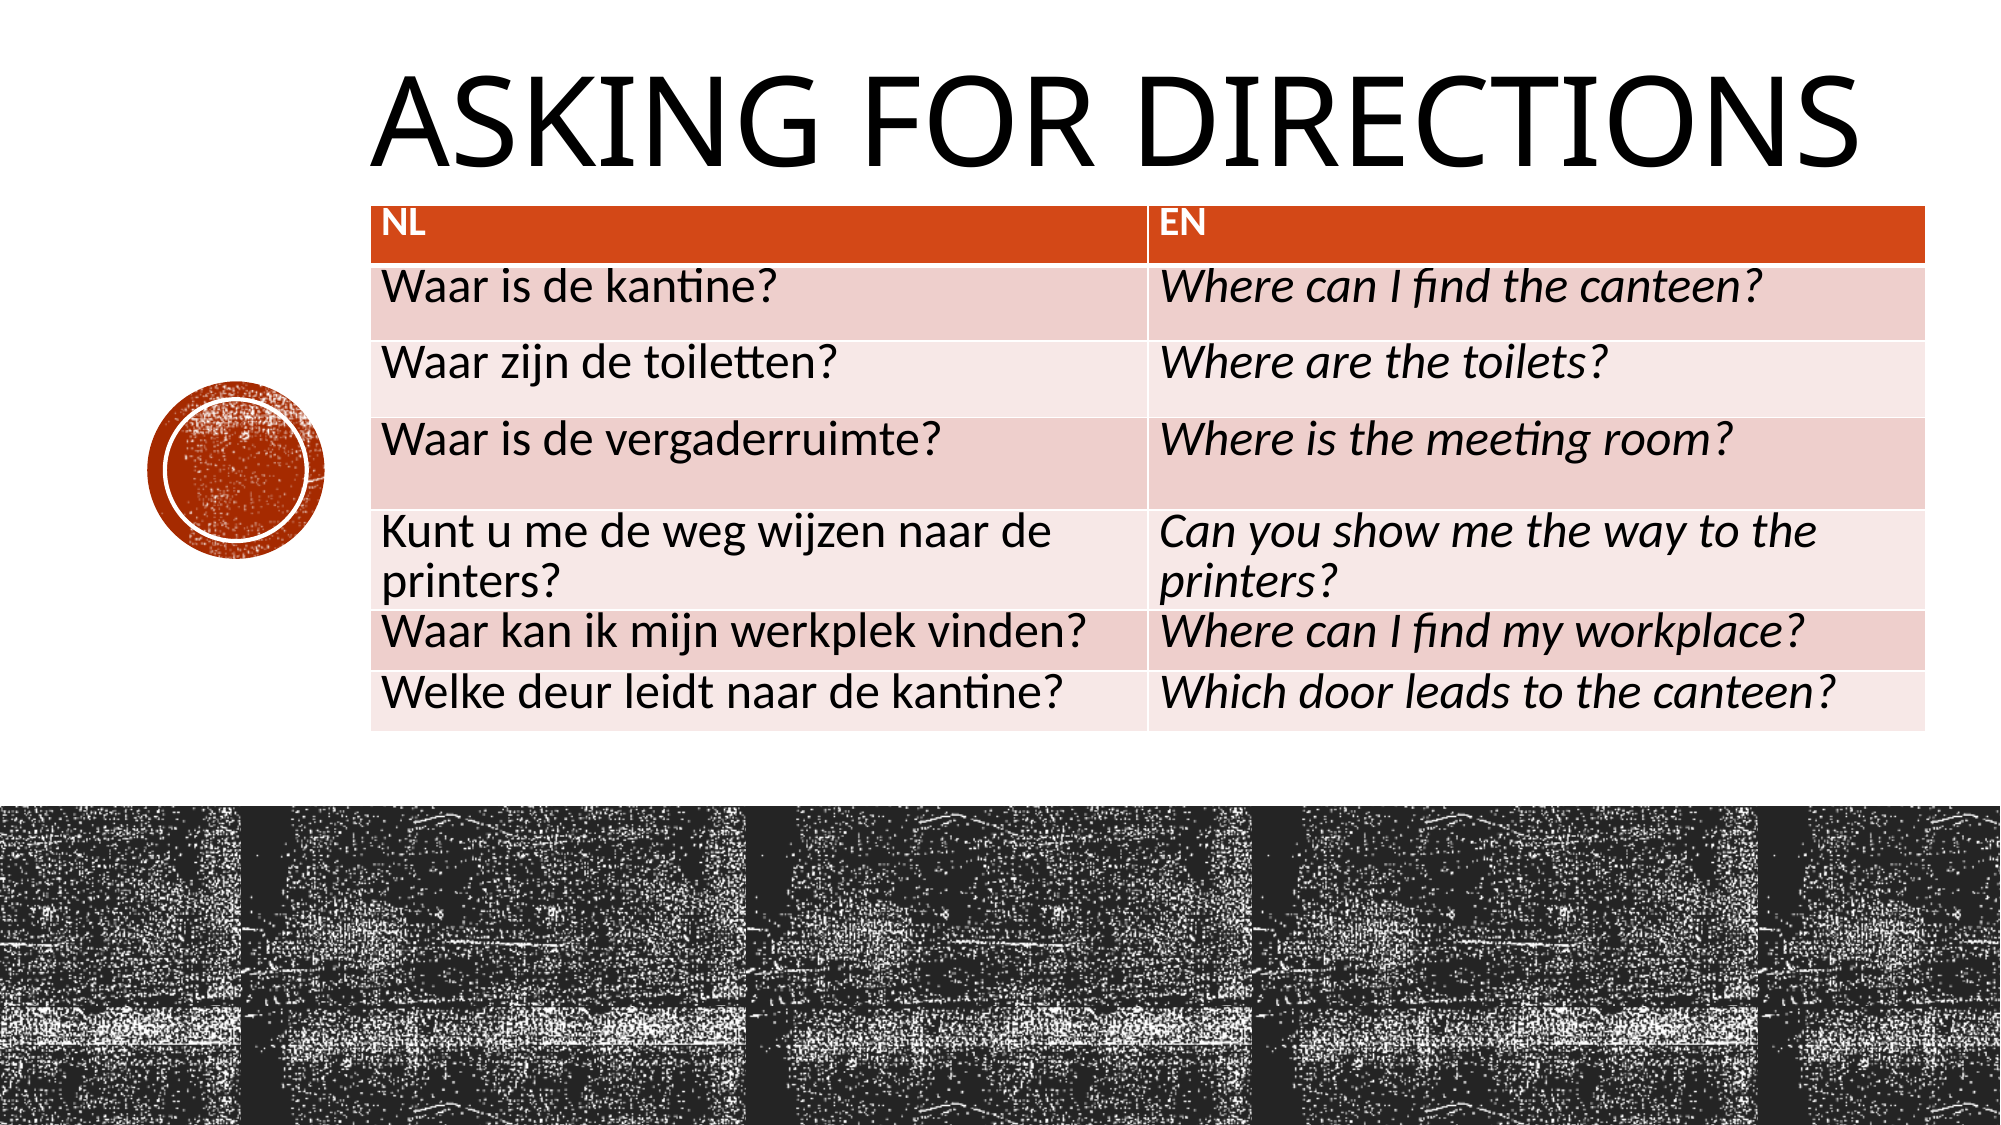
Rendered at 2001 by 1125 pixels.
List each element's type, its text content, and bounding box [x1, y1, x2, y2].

table_cell Which door leads to the canteen? [1149, 672, 1925, 731]
table_cell Waar zijn de toiletten? [371, 342, 1147, 417]
table_cell Where can I find my workplace? [1149, 611, 1925, 670]
table_cell Can you show me the way to the printers? [1149, 511, 1925, 609]
table_cell Kunt u me de weg wijzen naar de printers? [371, 511, 1147, 609]
list [355, 205, 1841, 733]
table_cell Waar kan ik mijn werkplek vinden? [371, 611, 1147, 670]
table_cell Welke deur leidt naar de kantine? [371, 672, 1147, 731]
table_cell Waar is de kantine? [371, 268, 1147, 340]
table_cell Where are the toilets? [1149, 342, 1925, 417]
table_header NL [371, 206, 1147, 263]
table_cell Waar is de vergaderruimte? [371, 418, 1147, 509]
table_header EN [1149, 206, 1925, 263]
table_cell Where is the meeting room? [1149, 418, 1925, 509]
title Asking for directions [355, 56, 1927, 205]
table_cell Where can I find the canteen? [1149, 268, 1925, 340]
